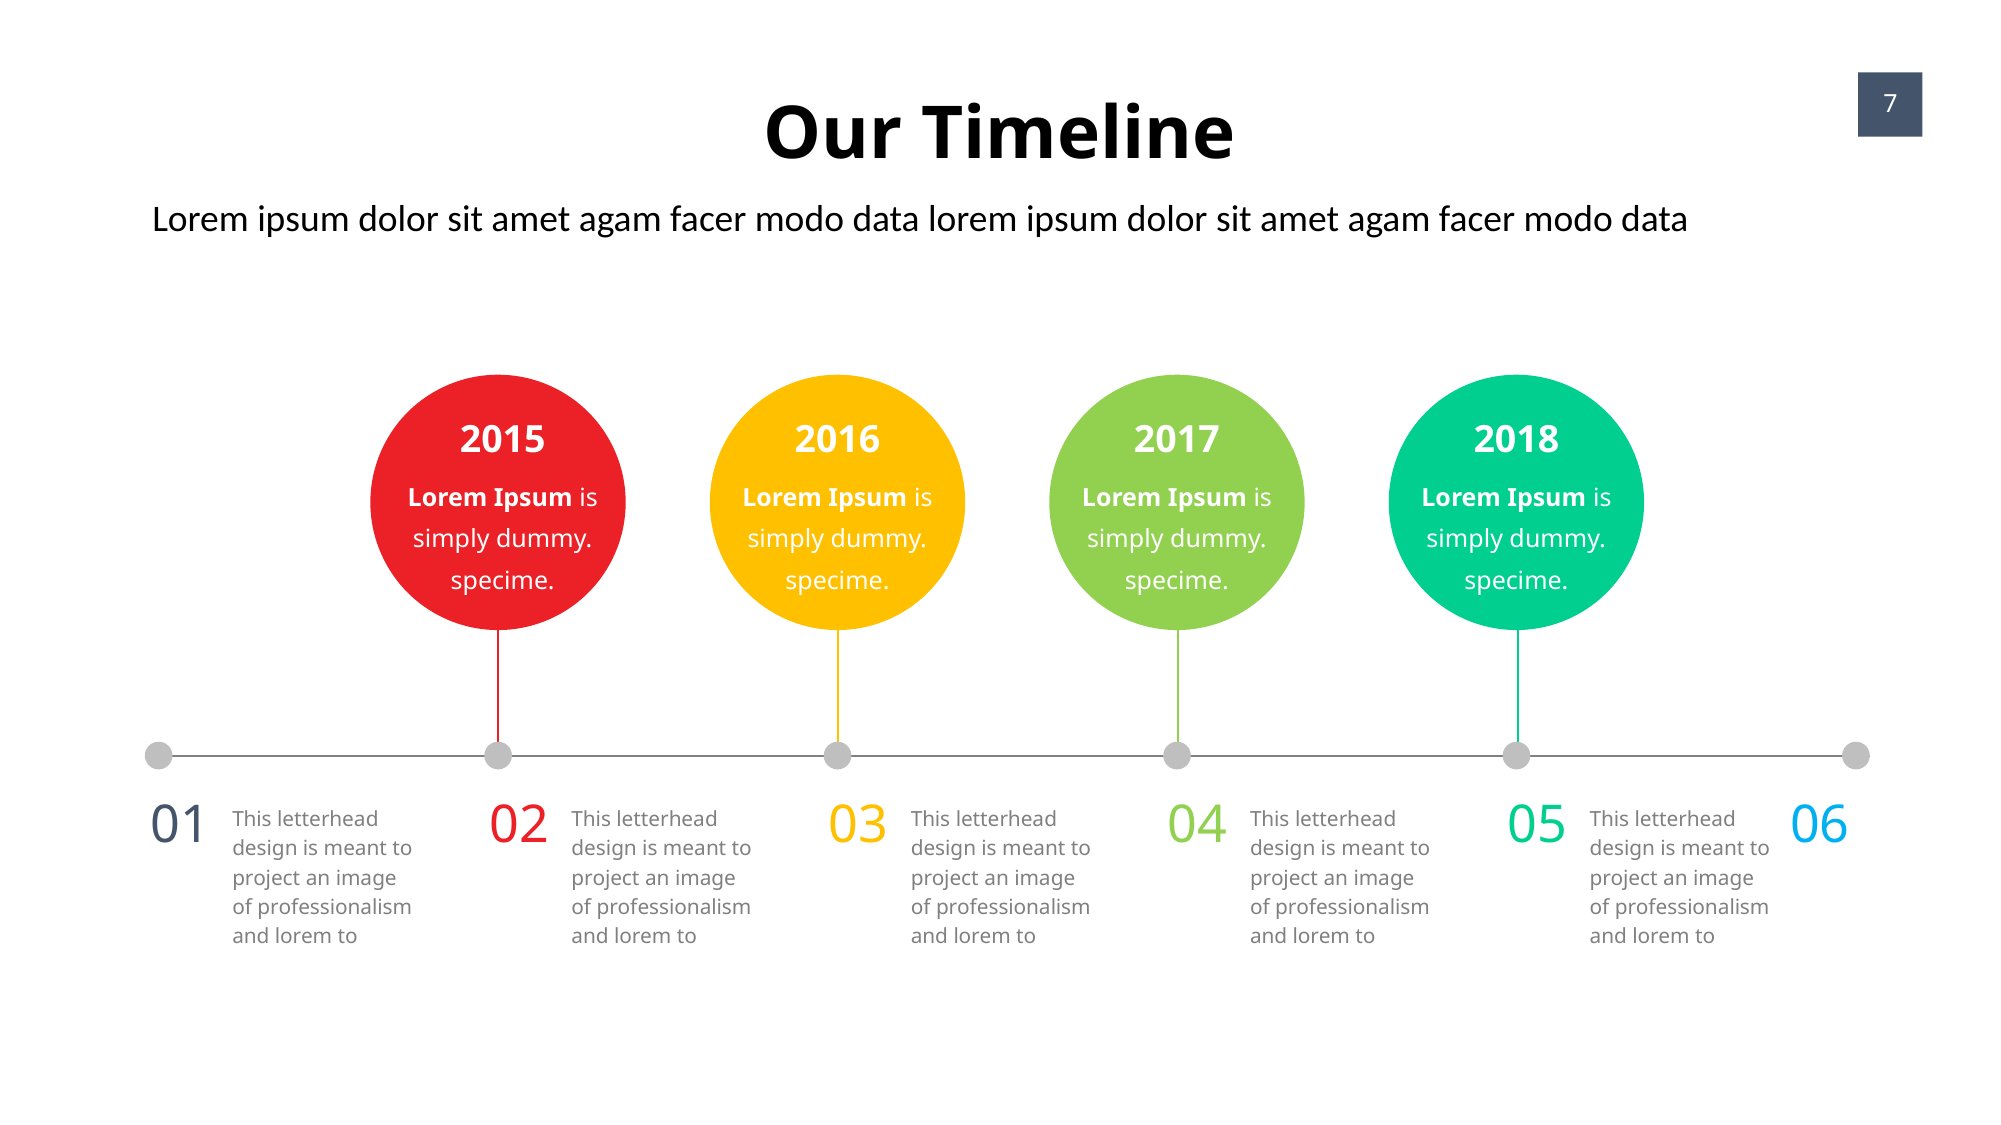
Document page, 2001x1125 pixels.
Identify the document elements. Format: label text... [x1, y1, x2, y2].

title Our Timeline [137, 78, 1863, 191]
subtitle Lorem ipsum dolor sit amet agam facer modo data lorem ipsum dolor sit amet agam facer modo data [137, 191, 1863, 227]
slide_number 7 [1863, 78, 1927, 130]
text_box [129, 374, 1871, 942]
